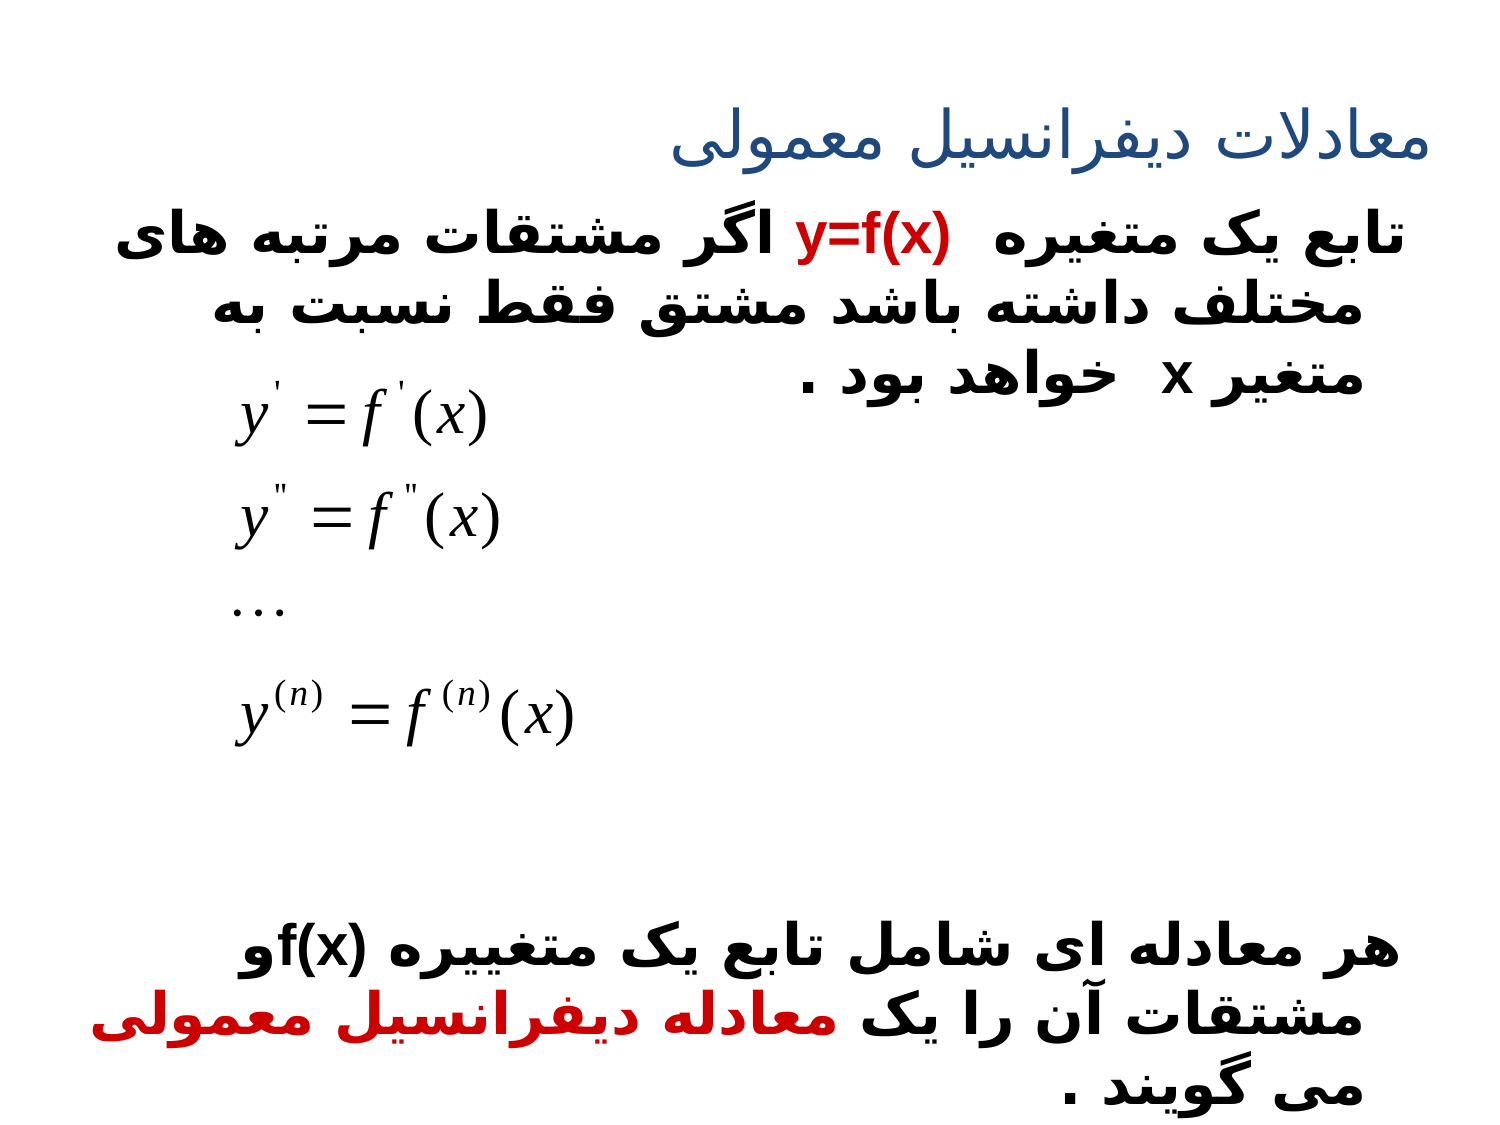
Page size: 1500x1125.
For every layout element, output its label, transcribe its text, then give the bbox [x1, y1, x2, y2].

title معادلات دیفرانسیل معمولی [237, 74, 1471, 190]
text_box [224, 362, 586, 763]
text_box تابع یک متغیره y=f(x) اگر مشتقات مرتبه های مختلف داشته باشد مشتق فقط نسبت به متغیر x خواهد بود . هر معادله ای شامل تابع یک متغییره f(x)و مشتقات آن را یک معادله دیفرانسیل معمولی می گویند . [37, 187, 1438, 1063]
